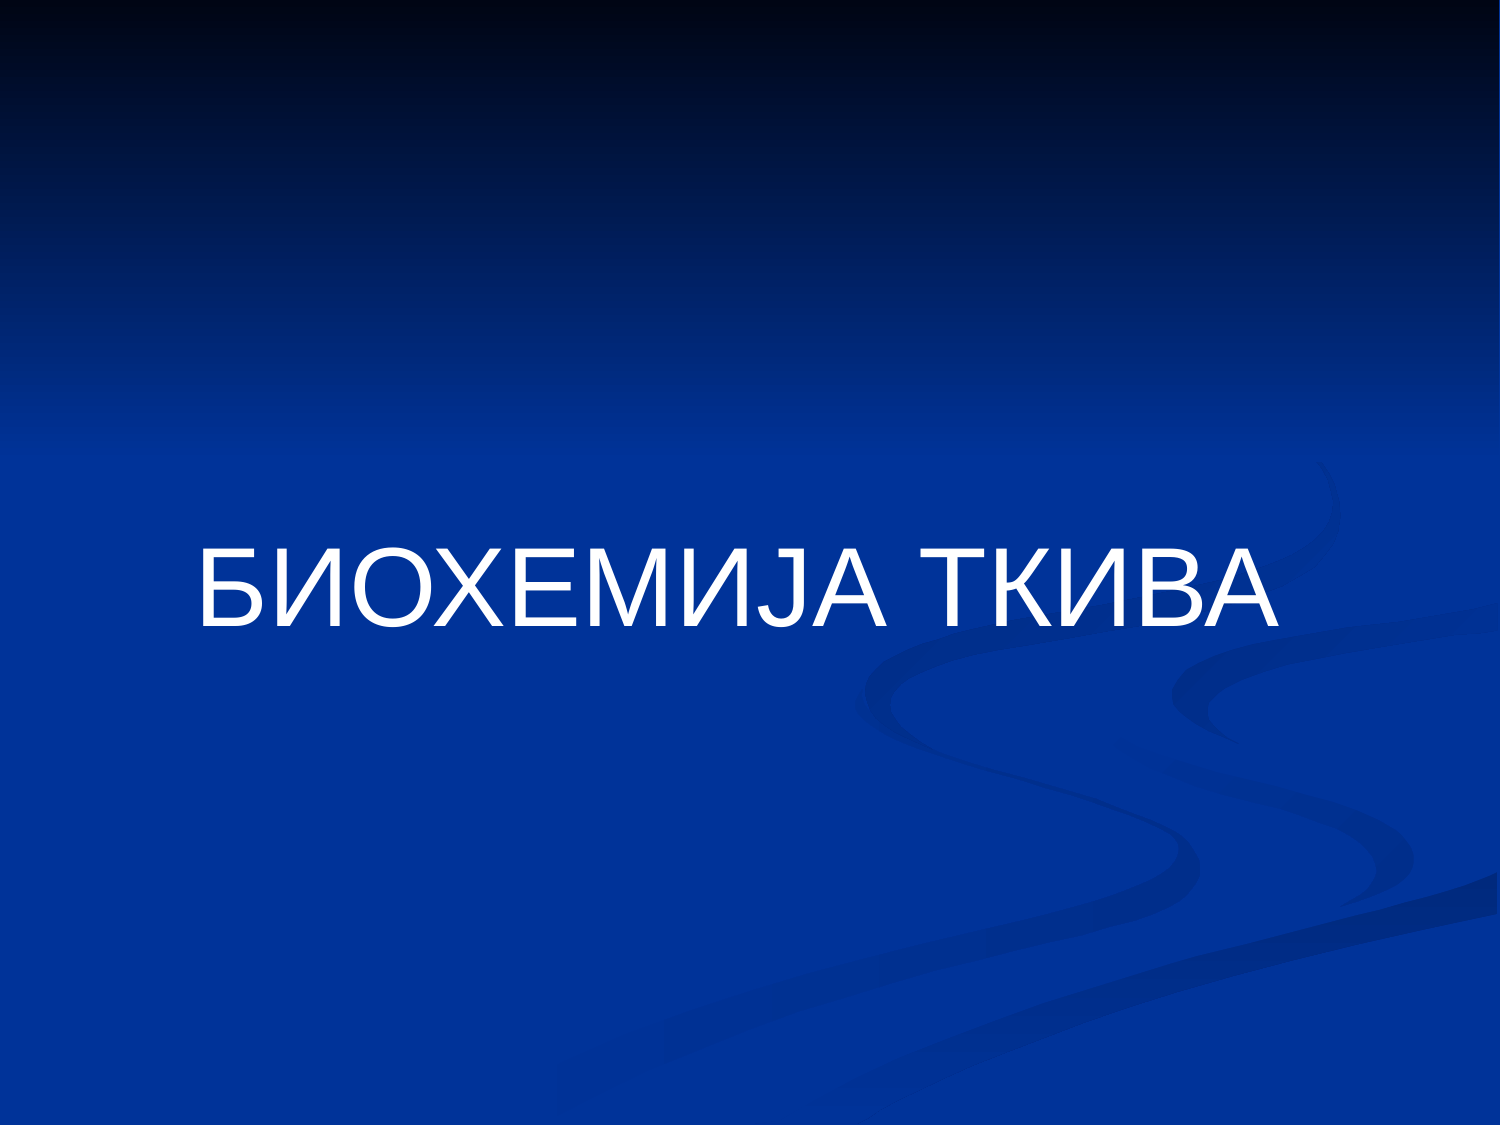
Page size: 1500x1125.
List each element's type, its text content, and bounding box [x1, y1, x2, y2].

title БИОХЕМИЈА ТКИВА [99, 487, 1376, 676]
